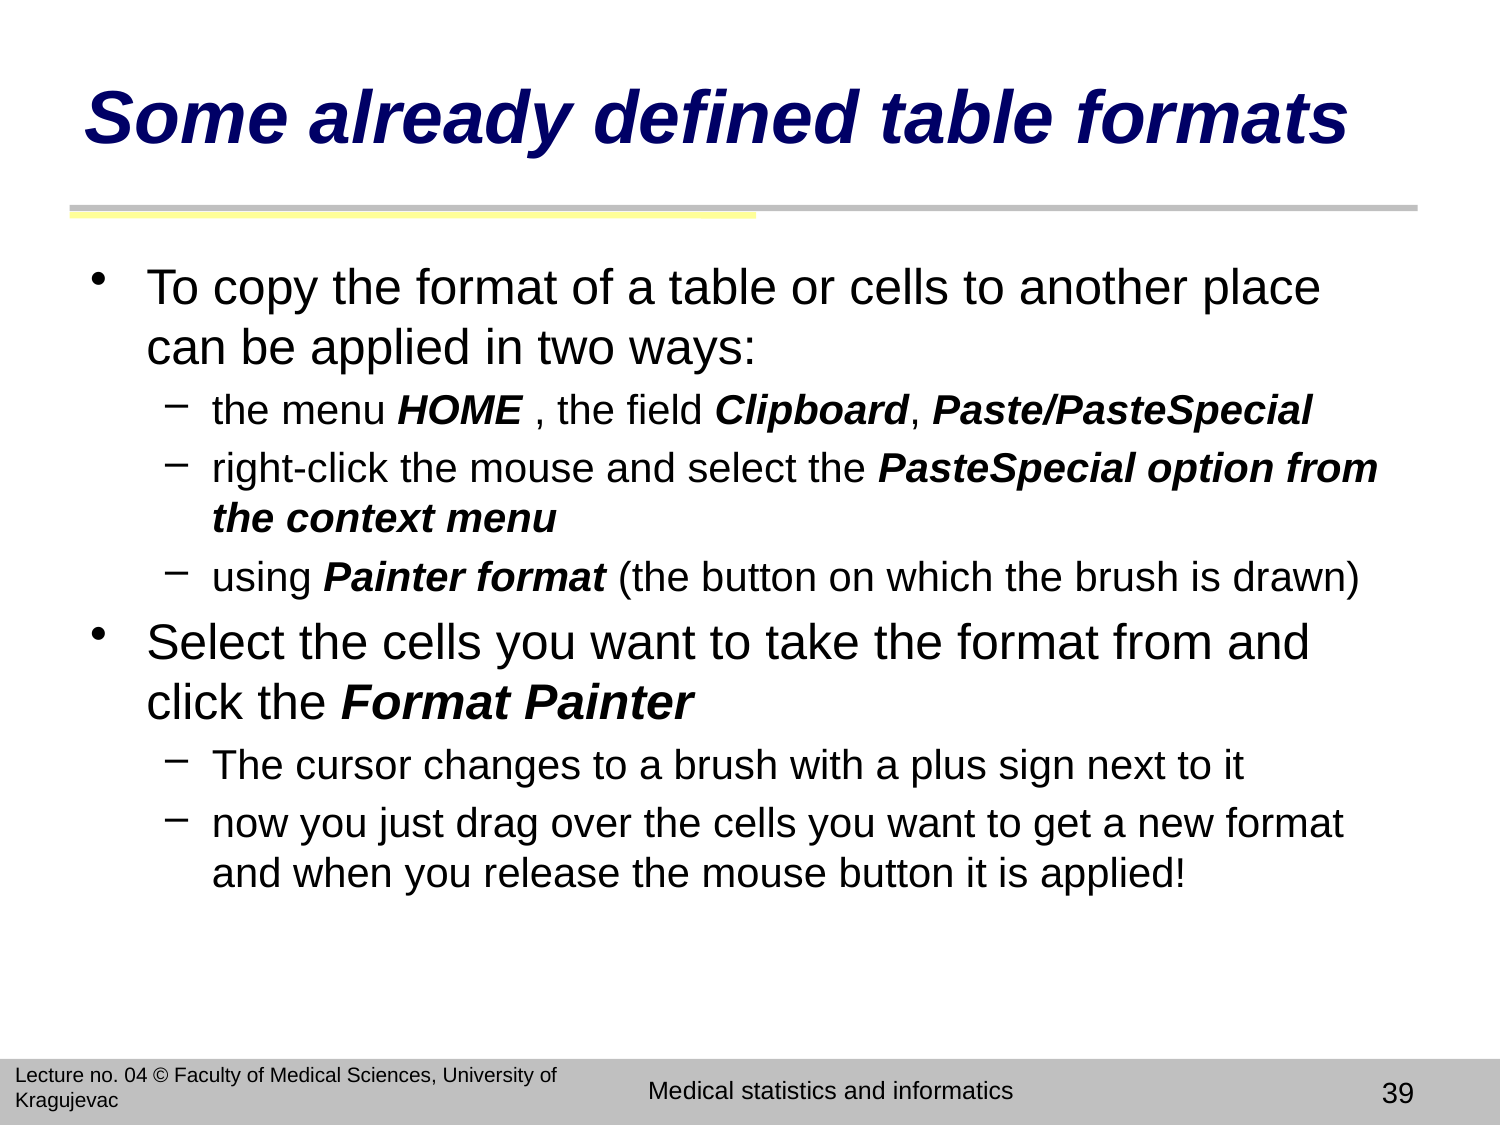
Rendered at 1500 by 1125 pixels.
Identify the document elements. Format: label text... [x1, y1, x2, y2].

title Some already defined table formats [69, 19, 1426, 208]
list To copy the format of a table or cells to another place can be applied in two ways: the menu HOME , the field Clipboard, Paste/PasteSpecial right-click the mouse and select the PasteSpecial option from the context menu using Painter format (the button on which the brush is drawn) Select the cells you want to take the format from and click the Format Painter The cursor changes to a brush with a plus sign next to it now you just drag over the cells you want to get a new format and when you release the mouse button it is applied! [74, 246, 1426, 1023]
footer Medical statistics and informatics [512, 1066, 1151, 1125]
slide_number Lecture no. 04 © Faculty of Medical Sciences, University of Kragujevac [0, 1053, 619, 1108]
slide_number 39 [1166, 1066, 1430, 1125]
